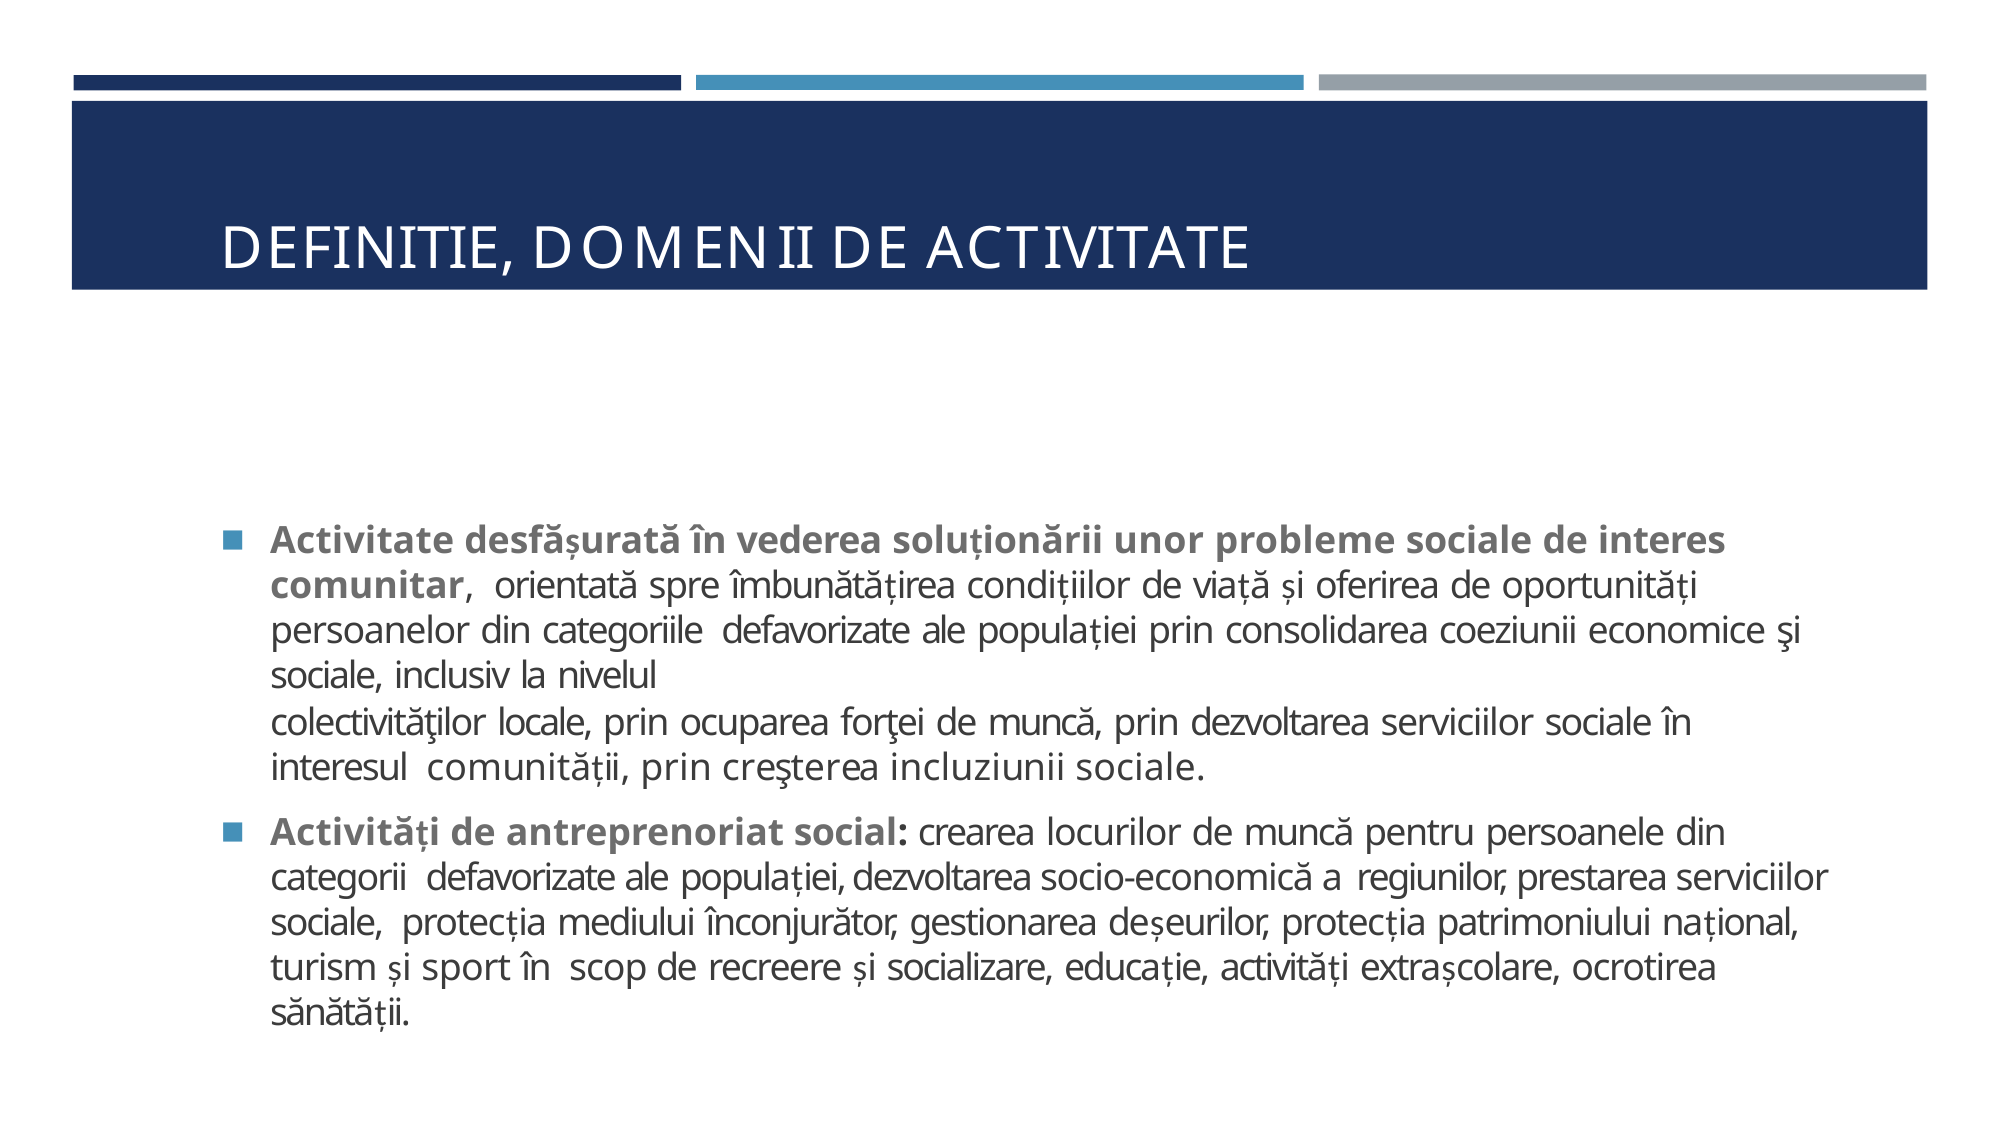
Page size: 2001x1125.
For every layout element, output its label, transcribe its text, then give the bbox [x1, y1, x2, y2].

text_box Activitate desfășurată în vederea soluționării unor probleme sociale de interes comunitar, orientată spre îmbunătățirea condițiilor de viață și oferirea de oportunități persoanelor din categoriile defavorizate ale populației prin consolidarea coeziunii economice şi sociale, inclusiv la nivelul colectivităţilor locale, prin ocuparea forţei de muncă, prin dezvoltarea serviciilor sociale în interesul comunității, prin creşterea incluziunii sociale. Activități de antreprenoriat social: crearea locurilor de muncă pentru persoanele din categorii defavorizate ale populației, dezvoltarea socio-economică a regiunilor, prestarea serviciilor sociale, protecția mediului înconjurător, gestionarea deșeurilor, protecția patrimoniului național, turism și sport în scop de recreere și socializare, educație, activități extrașcolare, ocrotirea sănătății. [218, 514, 1861, 1033]
title DEFINITIE, DOMENII DE ACTIVITATE [71, 100, 1928, 290]
